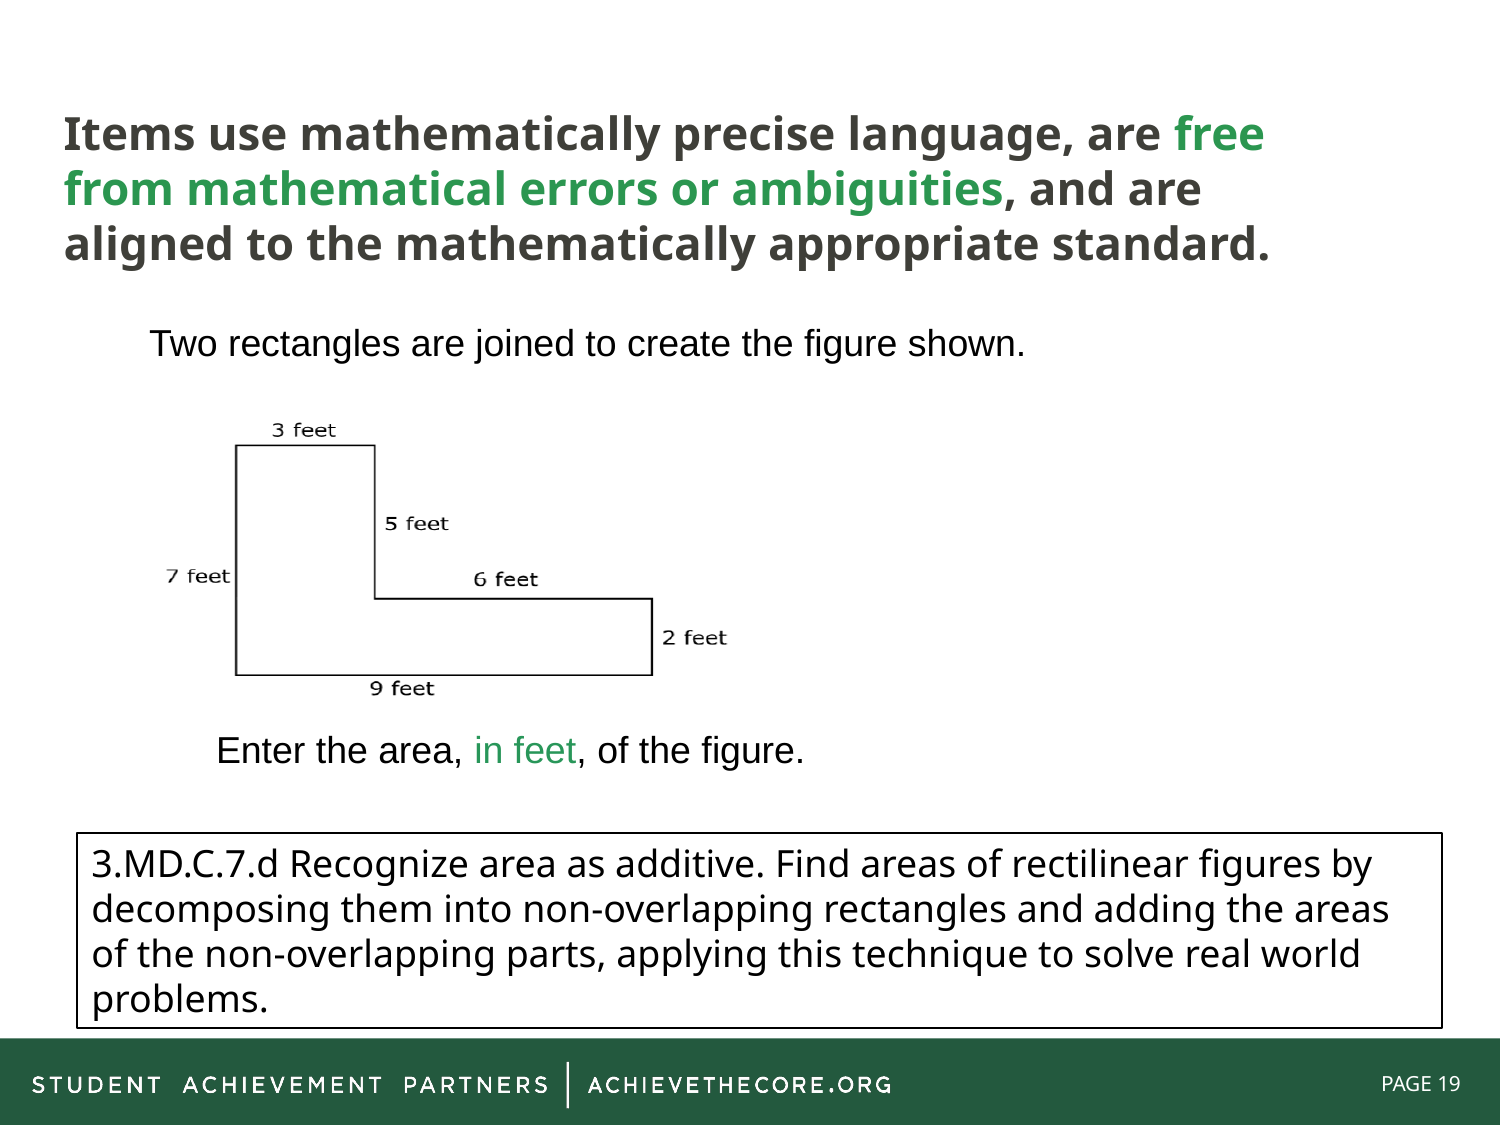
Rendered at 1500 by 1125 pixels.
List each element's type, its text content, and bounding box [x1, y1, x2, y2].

title Items use mathematically precise language, are free from mathematical errors or ambiguities, and are aligned to the mathematically appropriate standard. [48, 63, 1359, 312]
text_box Enter the area, in feet, of the figure. [201, 718, 846, 779]
picture [134, 411, 794, 720]
text_box Two rectangles are joined to create the figure shown. [134, 311, 1273, 371]
text_box 3.MD.C.7.d Recognize area as additive. Find areas of rectilinear figures by decomposing them into non-overlapping rectangles and adding the areas of the non-overlapping parts, applying this technique to solve real world problems. [76, 833, 1443, 1028]
picture [12, 1055, 911, 1112]
